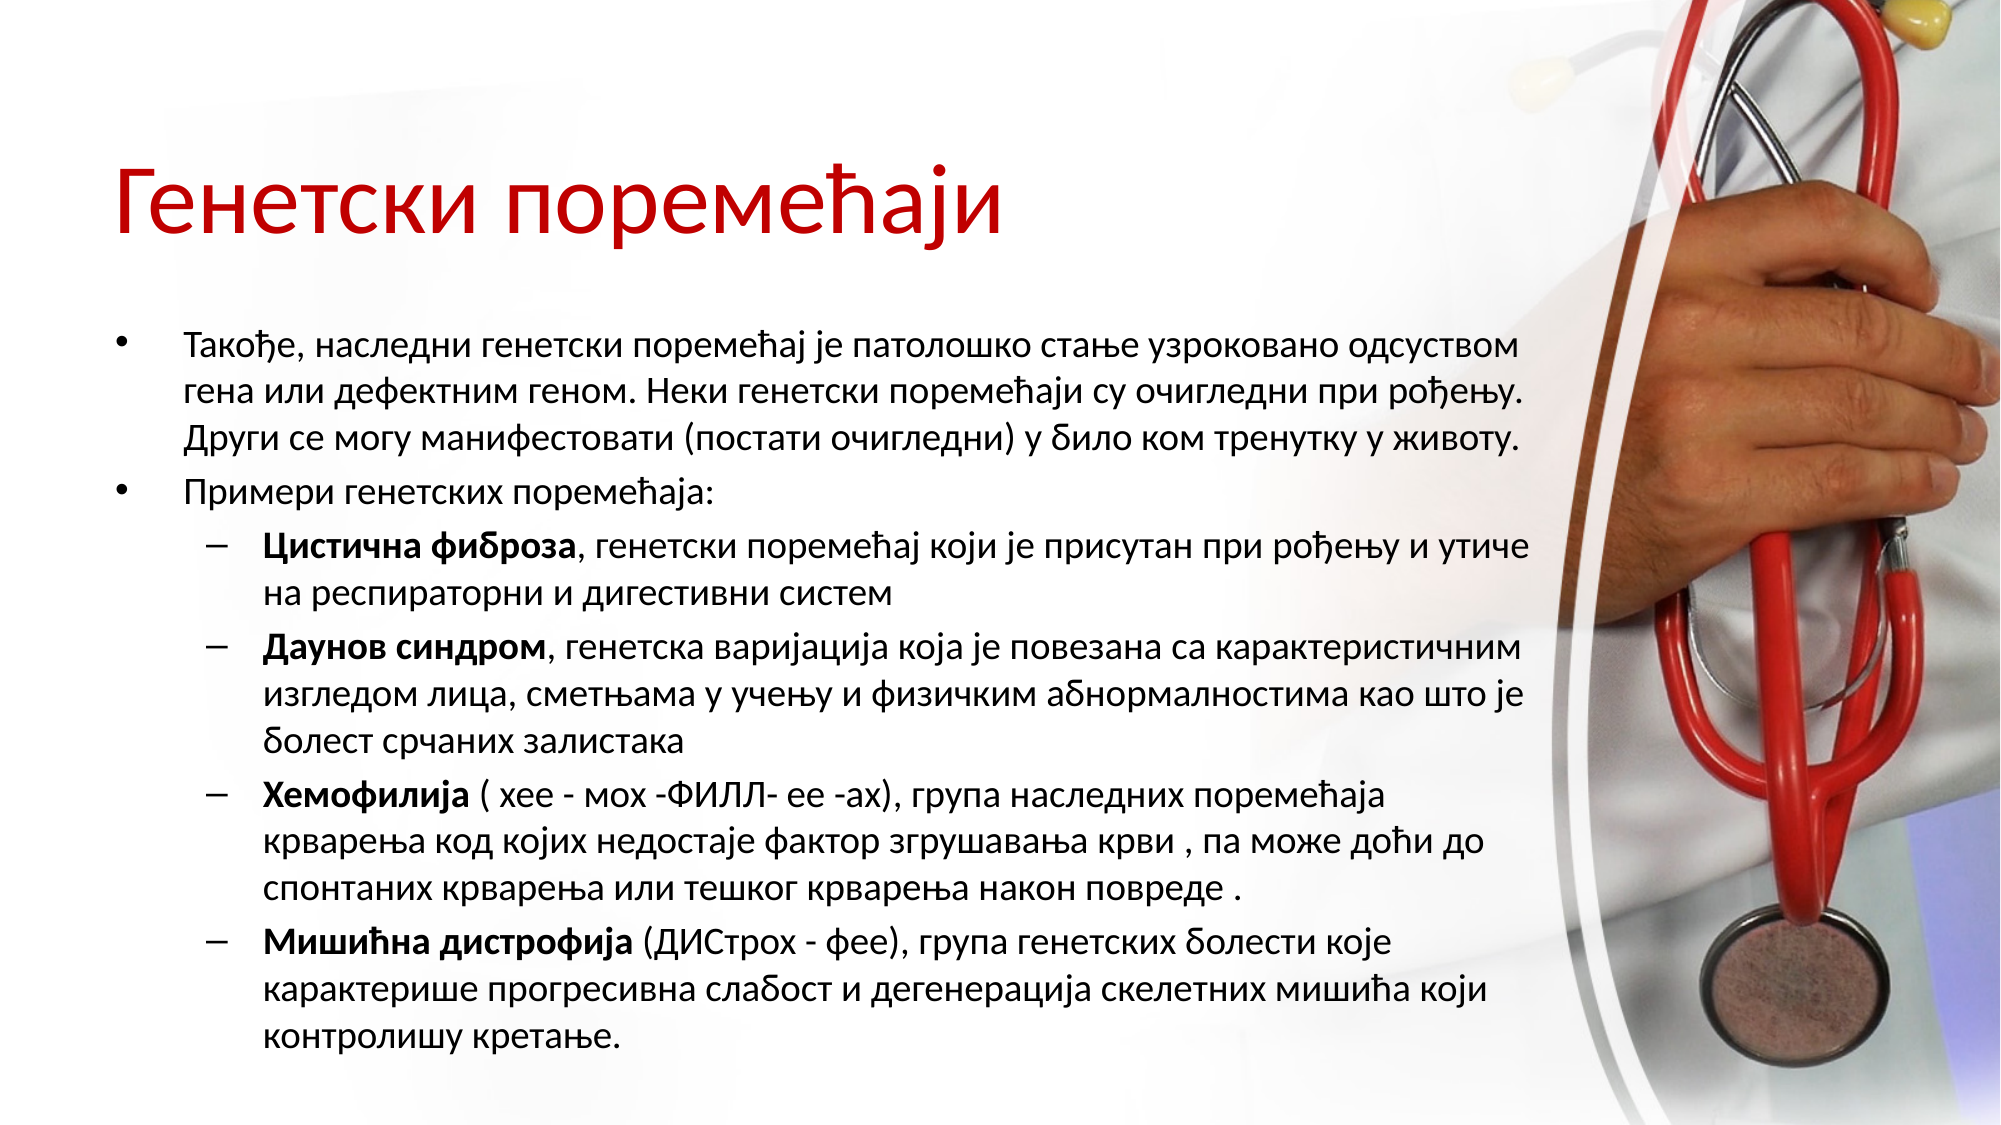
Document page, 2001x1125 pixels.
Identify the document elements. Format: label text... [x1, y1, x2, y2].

list Такође, наследни генетски поремећај је патолошко стање узроковано одсуством гена или дефектним геном. Неки генетски поремећаји су очигледни при рођењу. Други се могу манифестовати (постати очигледни) у било ком тренутку у животу. Примери генетских поремећаја: Цистична фиброза, генетски поремећај који је присутан при рођењу и утиче на респираторни и дигестивни систем Даунов синдром, генетска варијација која је повезана са карактеристичним изгледом лица, сметњама у учењу и физичким абнормалностима као што је болест срчаних залистака Хемофилија ( хее - мох -ФИЛЛ- ее -ах), група наследних поремећаја крварења код којих недостаје фактор згрушавања крви , па може доћи до спонтаних крварења или тешког крварења након повреде . Мишићна дистрофија (ДИСтрох - фее), група генетских болести које карактерише прогресивна слабост и дегенерација скелетних мишића који контролишу кретање. [100, 310, 1571, 1125]
title Генетски поремећаји [99, 110, 1540, 278]
picture [0, 0, 2001, 1125]
